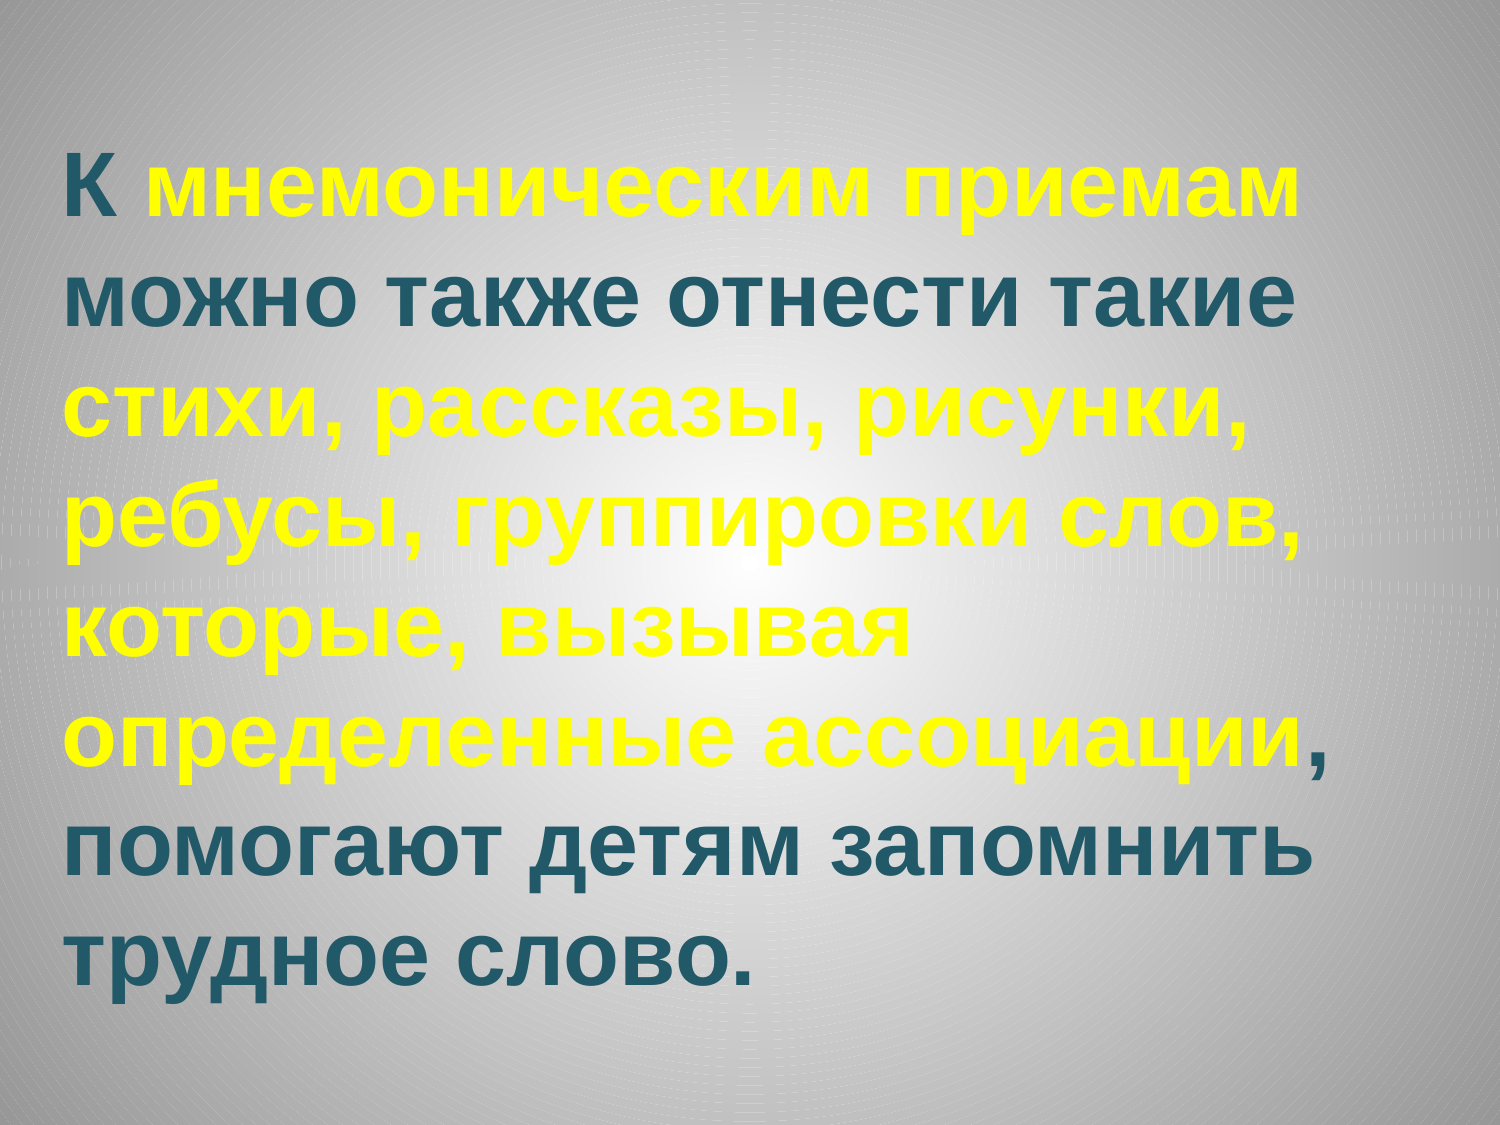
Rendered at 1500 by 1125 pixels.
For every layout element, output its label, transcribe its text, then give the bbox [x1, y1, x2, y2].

text_box К мнемоническим приемам можно также отнести такие стихи, рассказы, рисунки, ребусы, группировки слов, которые, вызывая определенные ассоциации, помогают детям запомнить трудное слово. [46, 117, 1465, 1057]
